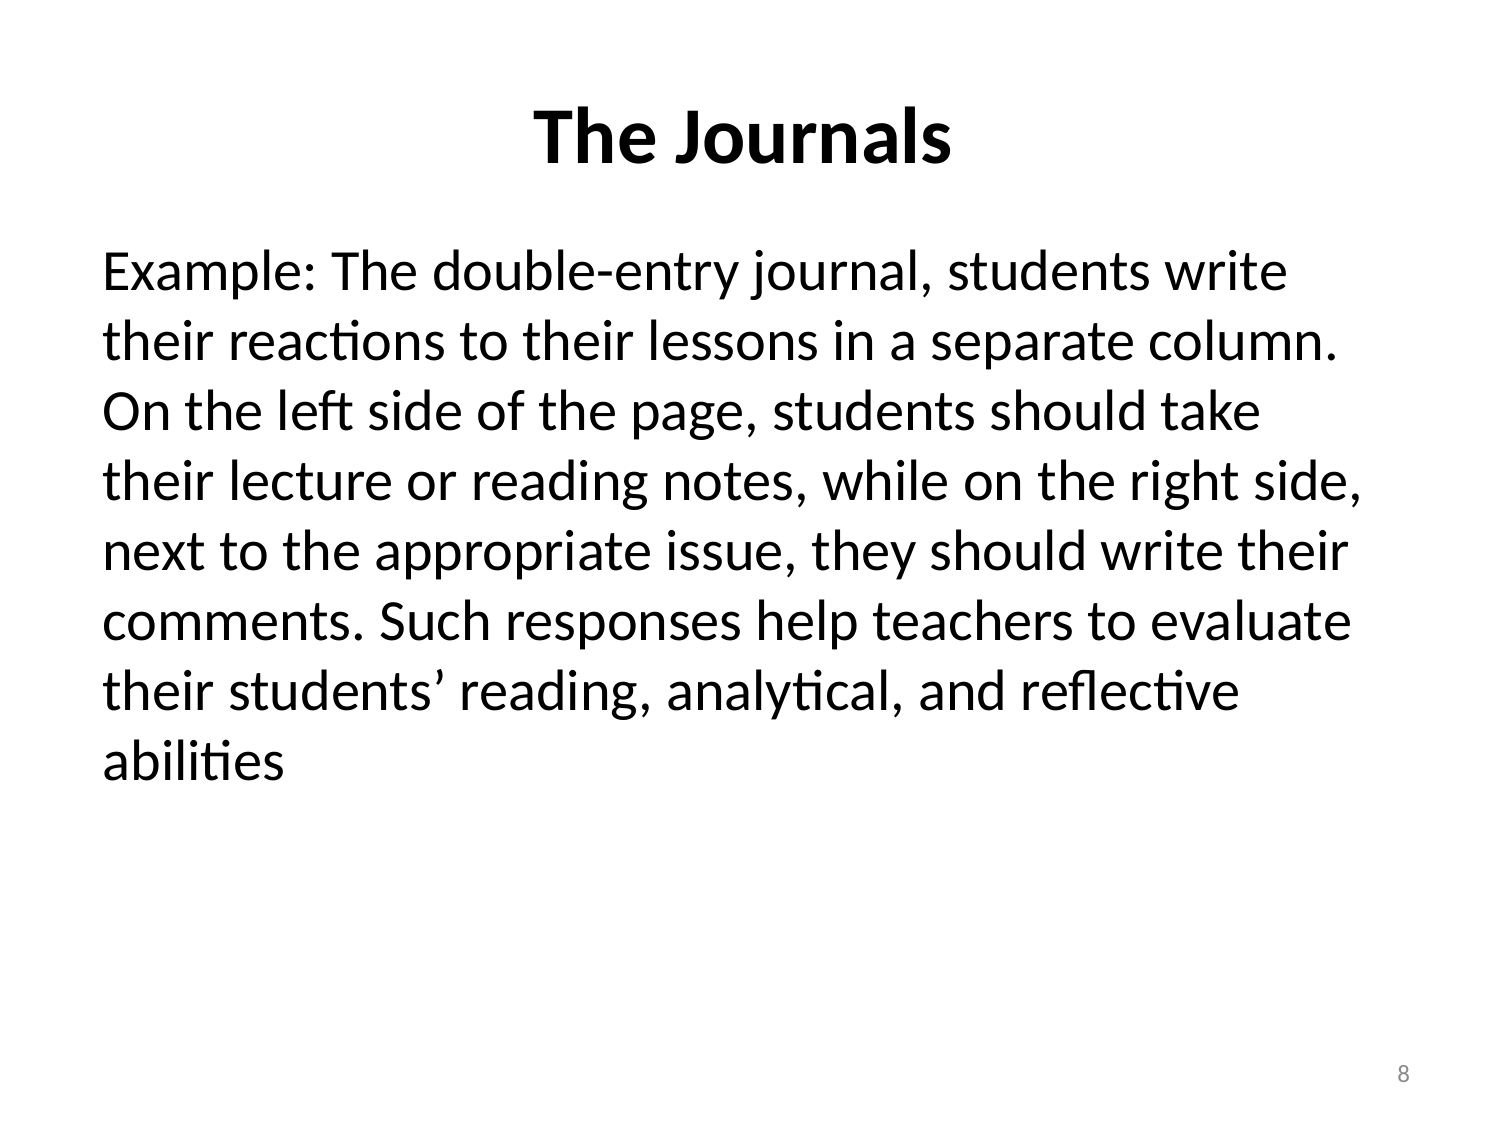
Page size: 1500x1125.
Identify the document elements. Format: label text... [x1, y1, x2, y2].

subtitle Example: The double-entry journal, students write their reactions to their lessons in a separate column. On the left side of the page, students should take their lecture or reading notes, while on the right side, next to the appropriate issue, they should write their comments. Such responses help teachers to evaluate their students’ reading, analytical, and reflective abilities [87, 224, 1401, 926]
slide_number 8 [1074, 1042, 1425, 1103]
title The Journals [87, 74, 1401, 188]
